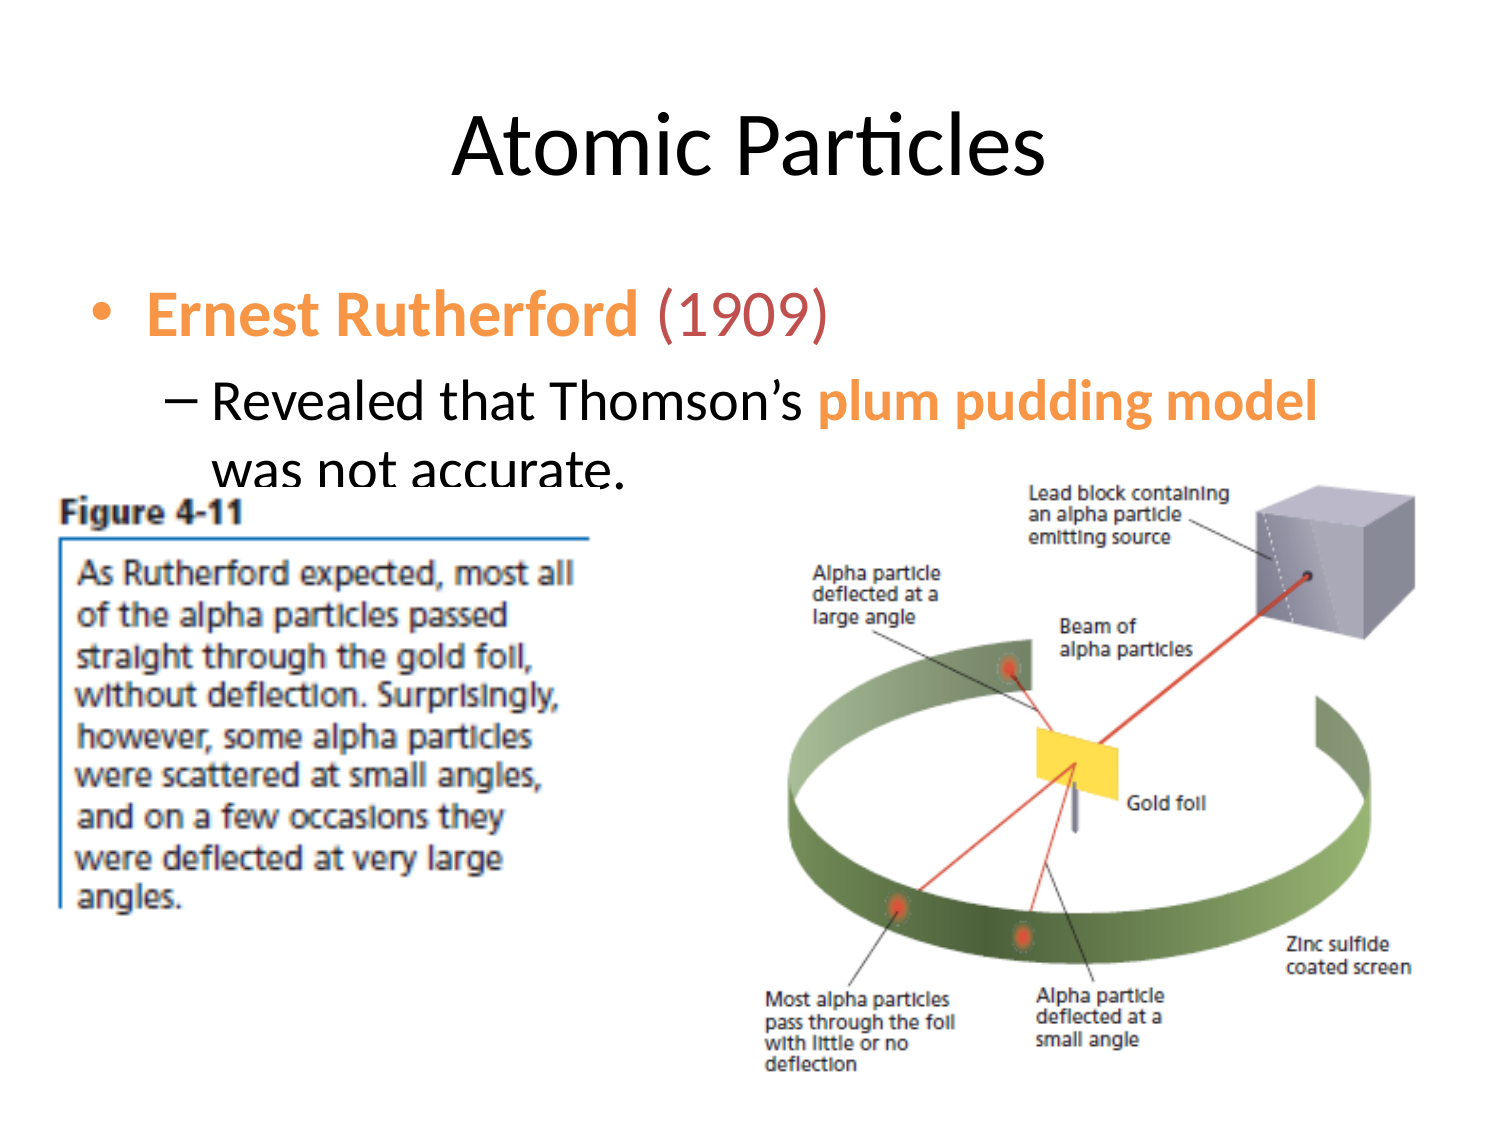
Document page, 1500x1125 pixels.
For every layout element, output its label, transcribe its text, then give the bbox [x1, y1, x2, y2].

picture [47, 487, 601, 932]
title Atomic Particles [75, 45, 1425, 233]
picture [749, 474, 1423, 1083]
list Ernest Rutherford (1909) Revealed that Thomson’s plum pudding model was not accurate. [75, 262, 1425, 1005]
